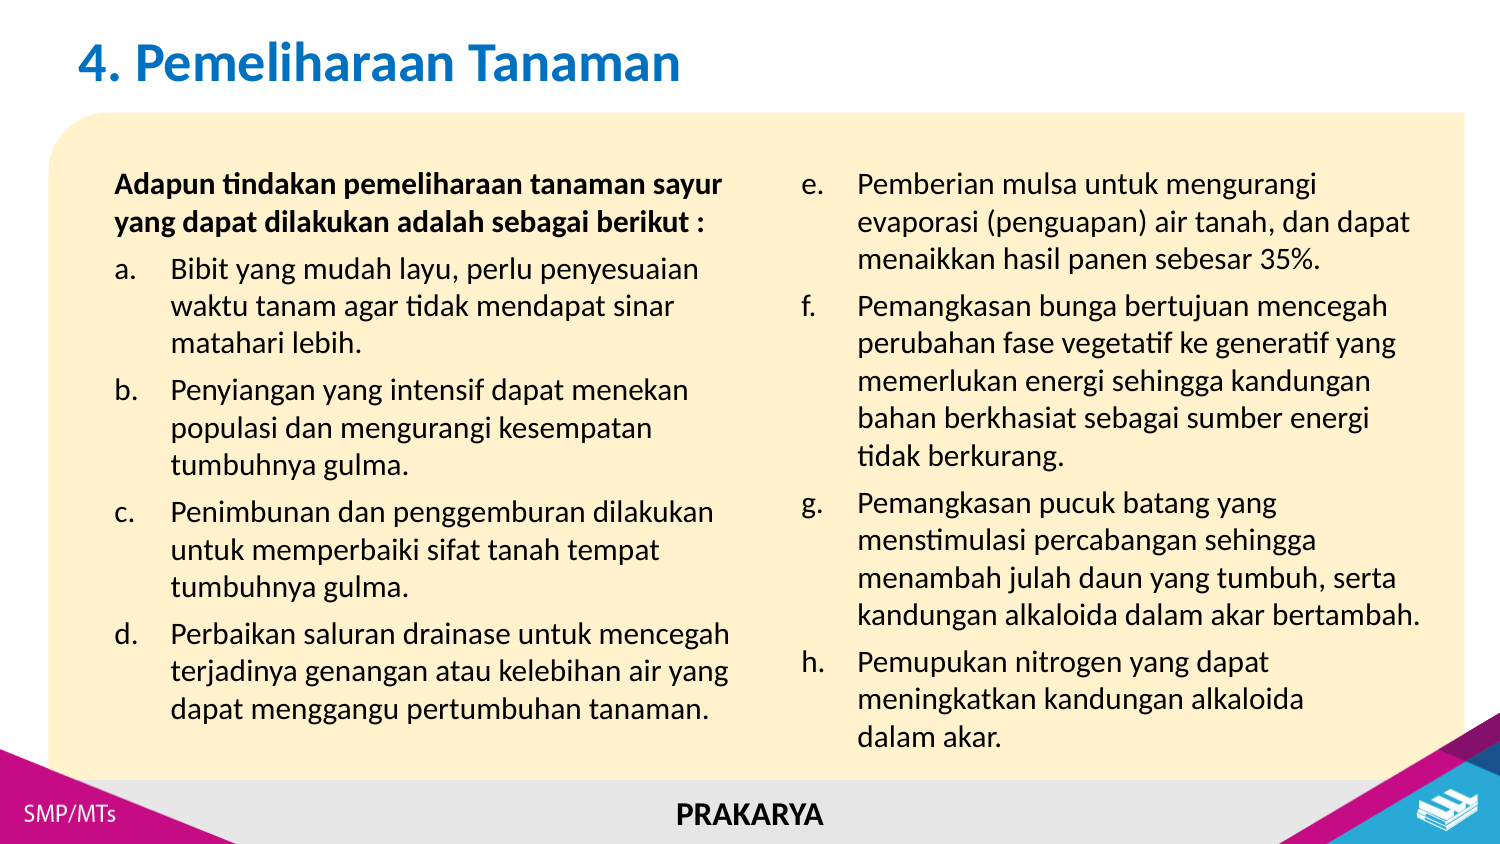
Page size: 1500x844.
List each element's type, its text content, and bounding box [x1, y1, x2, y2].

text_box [0, 713, 1500, 844]
text_box [48, 111, 1466, 713]
text_box Adapun tindakan pemeliharaan tanaman sayur yang dapat dilakukan adalah sebagai berikut : Bibit yang mudah layu, perlu penyesuaian waktu tanam agar tidak mendapat sinar matahari lebih. Penyiangan yang intensif dapat menekan populasi dan mengurangi kesempatan tumbuhnya gulma. Penimbunan dan penggemburan dilakukan untuk memperbaiki sifat tanah tempat tumbuhnya gulma. Perbaikan saluran drainase untuk mencegah terjadinya genangan atau kelebihan air yang dapat menggangu pertumbuhan tanaman. Pemberian mulsa untuk mengurangi evaporasi (penguapan) air tanah, dan dapat menaikkan hasil panen sebesar 35%. Pemangkasan bunga bertujuan mencegah perubahan fase vegetatif ke generatif yang memerlukan energi sehingga kandungan bahan berkhasiat sebagai sumber energi tidak berkurang. Pemangkasan pucuk batang yang menstimulasi percabangan sehingga menambah julah daun yang tumbuh, serta kandungan alkaloida dalam akar bertambah. Pemupukan nitrogen yang dapat meningkatkan kandungan alkaloida dalam akar. [46, 163, 1444, 713]
text_box 4. Pemeliharaan Tanaman [51, 11, 736, 107]
